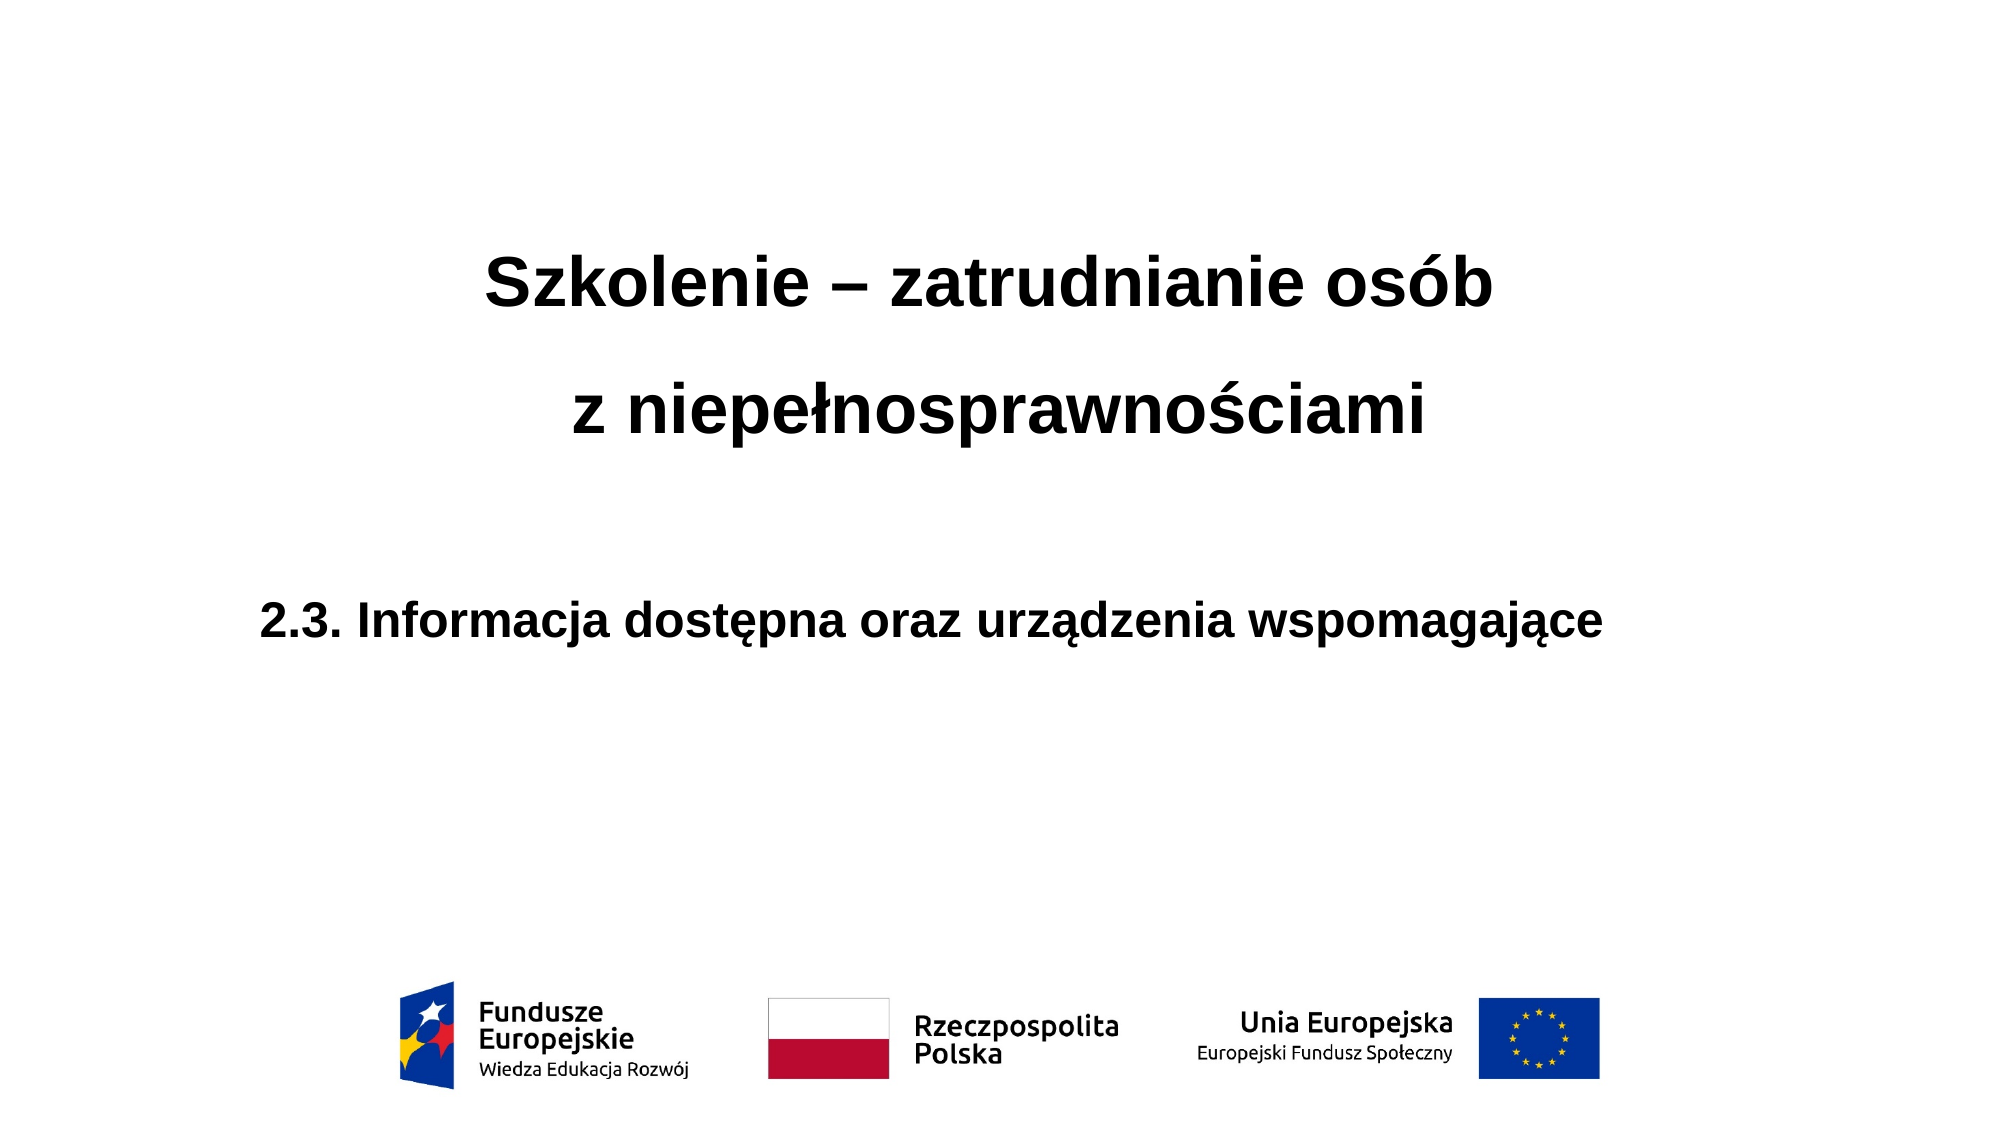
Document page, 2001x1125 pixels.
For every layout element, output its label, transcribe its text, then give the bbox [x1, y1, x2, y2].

title Szkolenie – zatrudnianie osób z niepełnosprawnościami [137, 134, 1863, 508]
picture [373, 954, 1626, 1116]
list 2.3. Informacja dostępna oraz urządzenia wspomagające [244, 549, 1834, 722]
